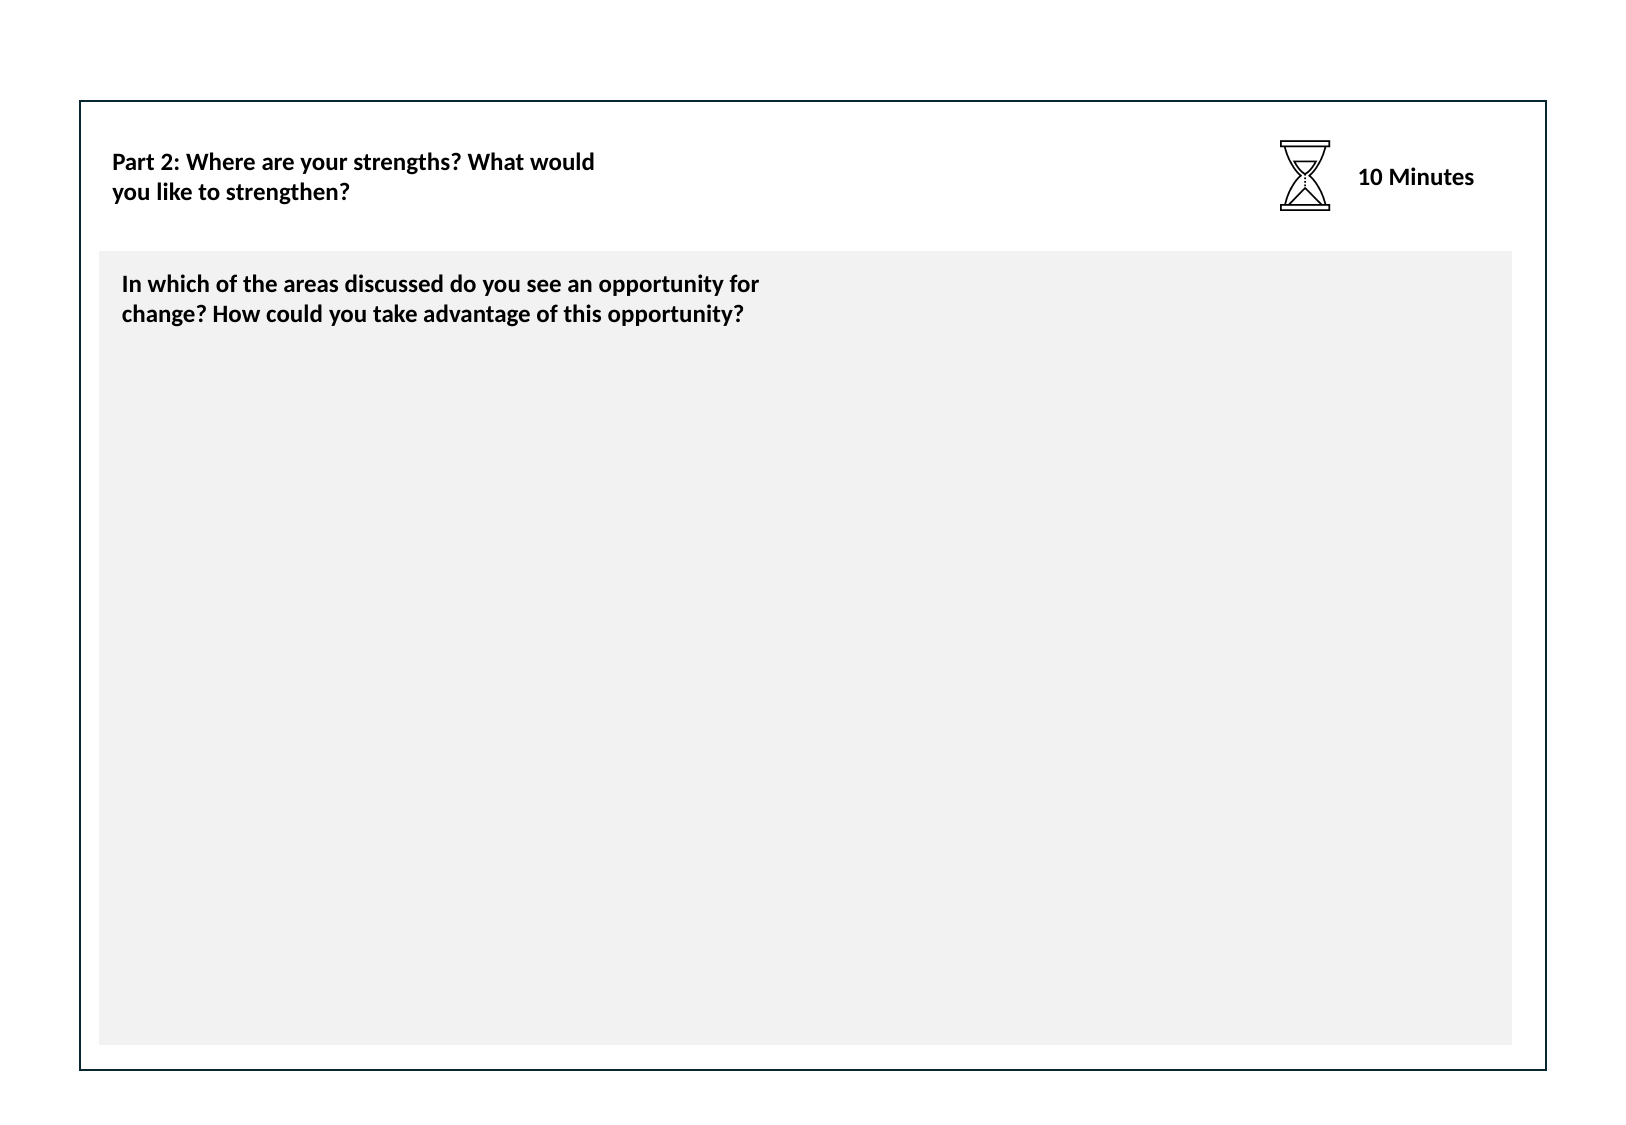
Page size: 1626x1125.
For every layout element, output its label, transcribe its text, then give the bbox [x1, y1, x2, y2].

picture [1262, 133, 1348, 218]
text_box In which of the areas discussed do you see an opportunity for change? How could you take advantage of this opportunity? [107, 260, 806, 336]
text_box 10 Minutes [1348, 152, 1497, 198]
text_box [79, 100, 1547, 1071]
text_box [97, 249, 1514, 1047]
text_box Part 2: Where are your strengths? What would you like to strengthen? [97, 137, 643, 213]
